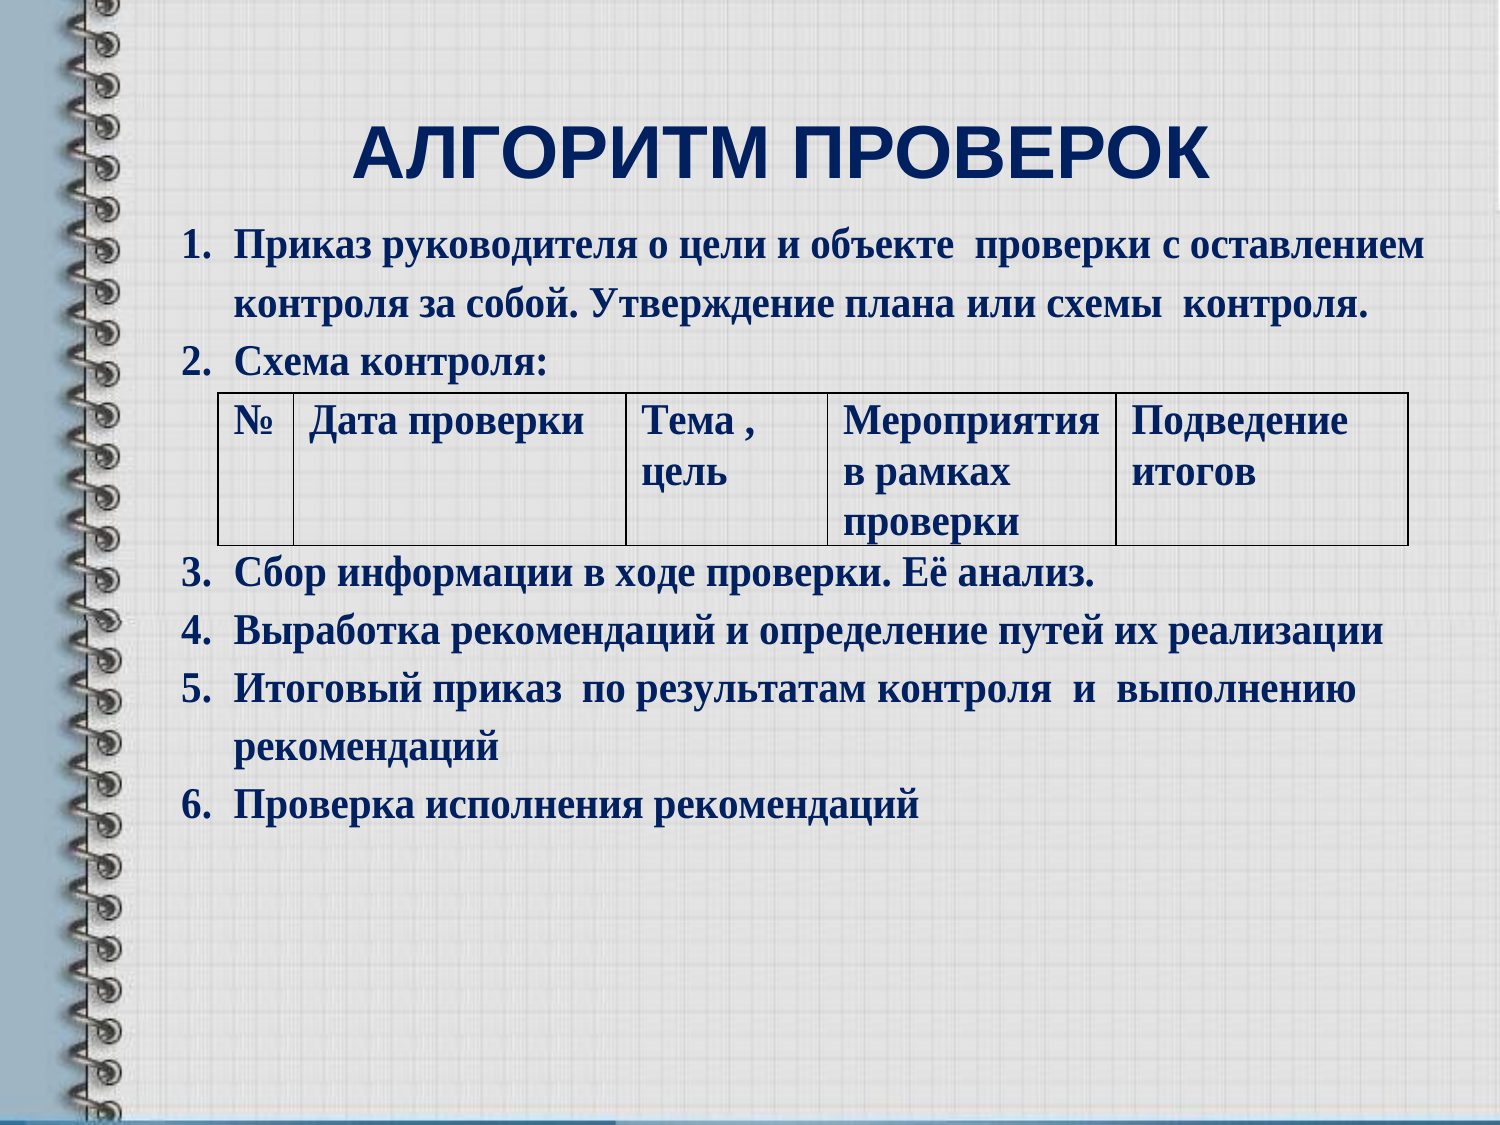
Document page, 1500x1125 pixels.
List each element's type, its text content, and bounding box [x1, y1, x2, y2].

title АЛГОРИТМ ПРОВЕРОК [74, 44, 1426, 233]
picture [0, 0, 1500, 1125]
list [112, 218, 1500, 926]
